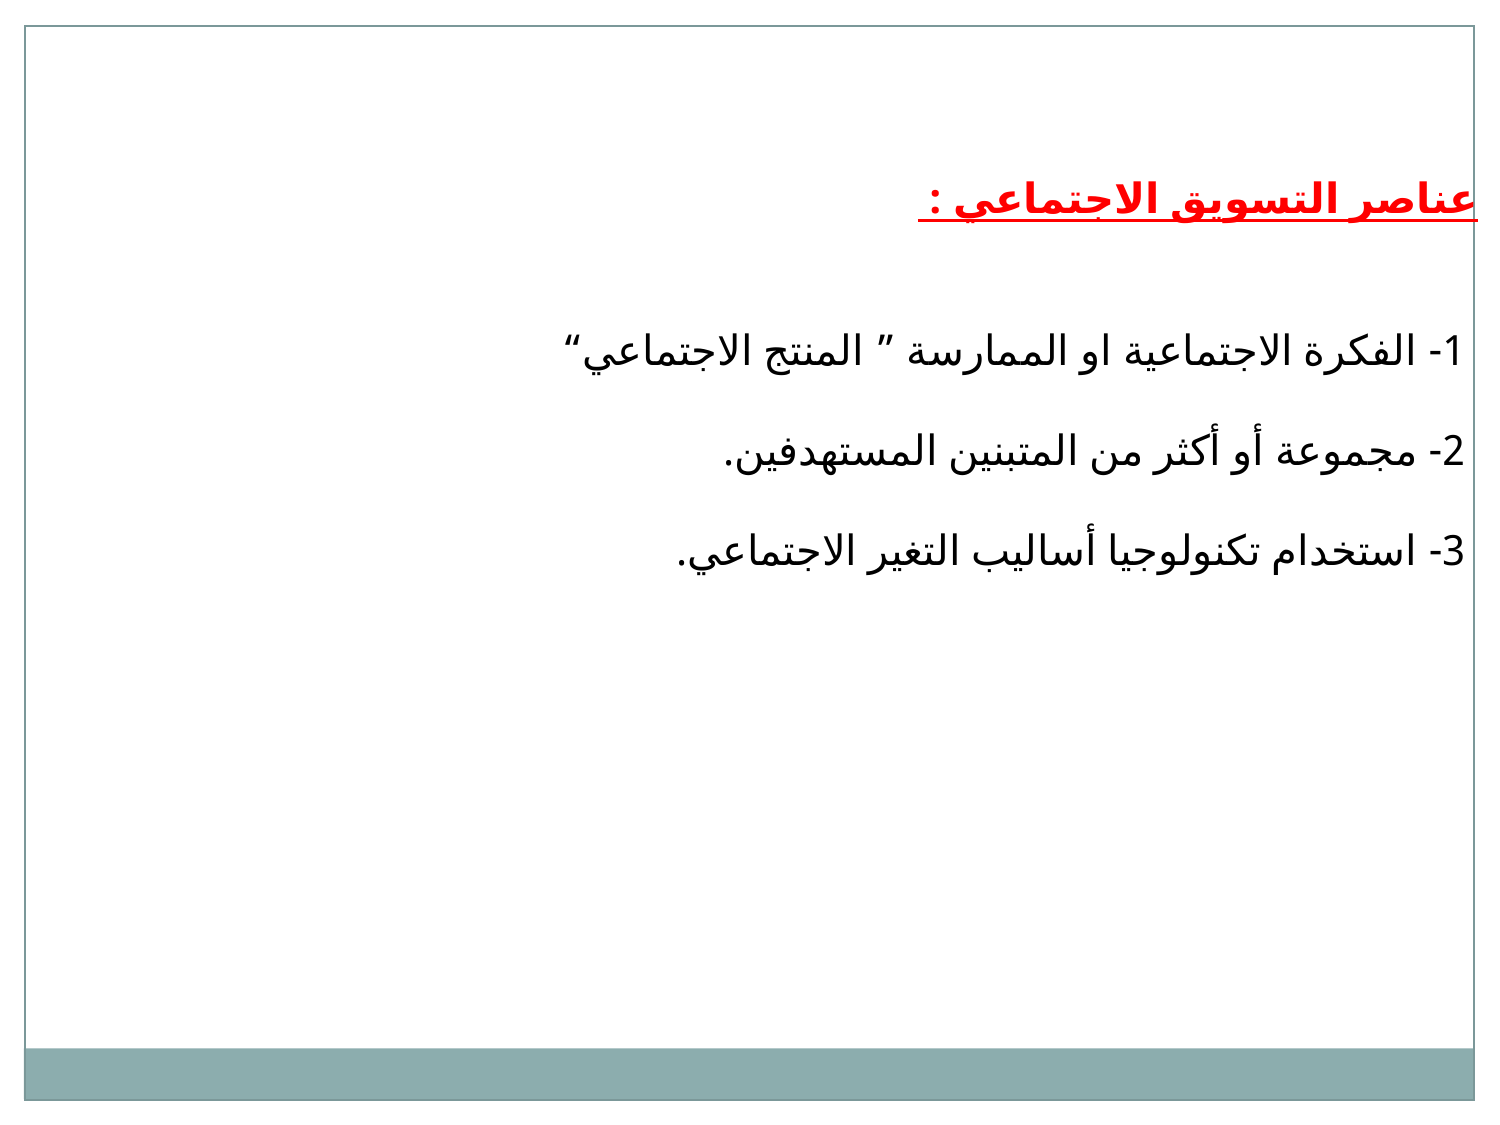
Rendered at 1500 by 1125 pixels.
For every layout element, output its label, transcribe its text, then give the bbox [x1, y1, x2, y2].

text_box 1- الفكرة الاجتماعية او الممارسة ” المنتج الاجتماعي“ 2- مجموعة أو أكثر من المتبنين المستهدفين. 3- استخدام تكنولوجيا أساليب التغير الاجتماعي. [536, 316, 1481, 582]
text_box عناصر التسويق الاجتماعي : [903, 164, 1493, 229]
